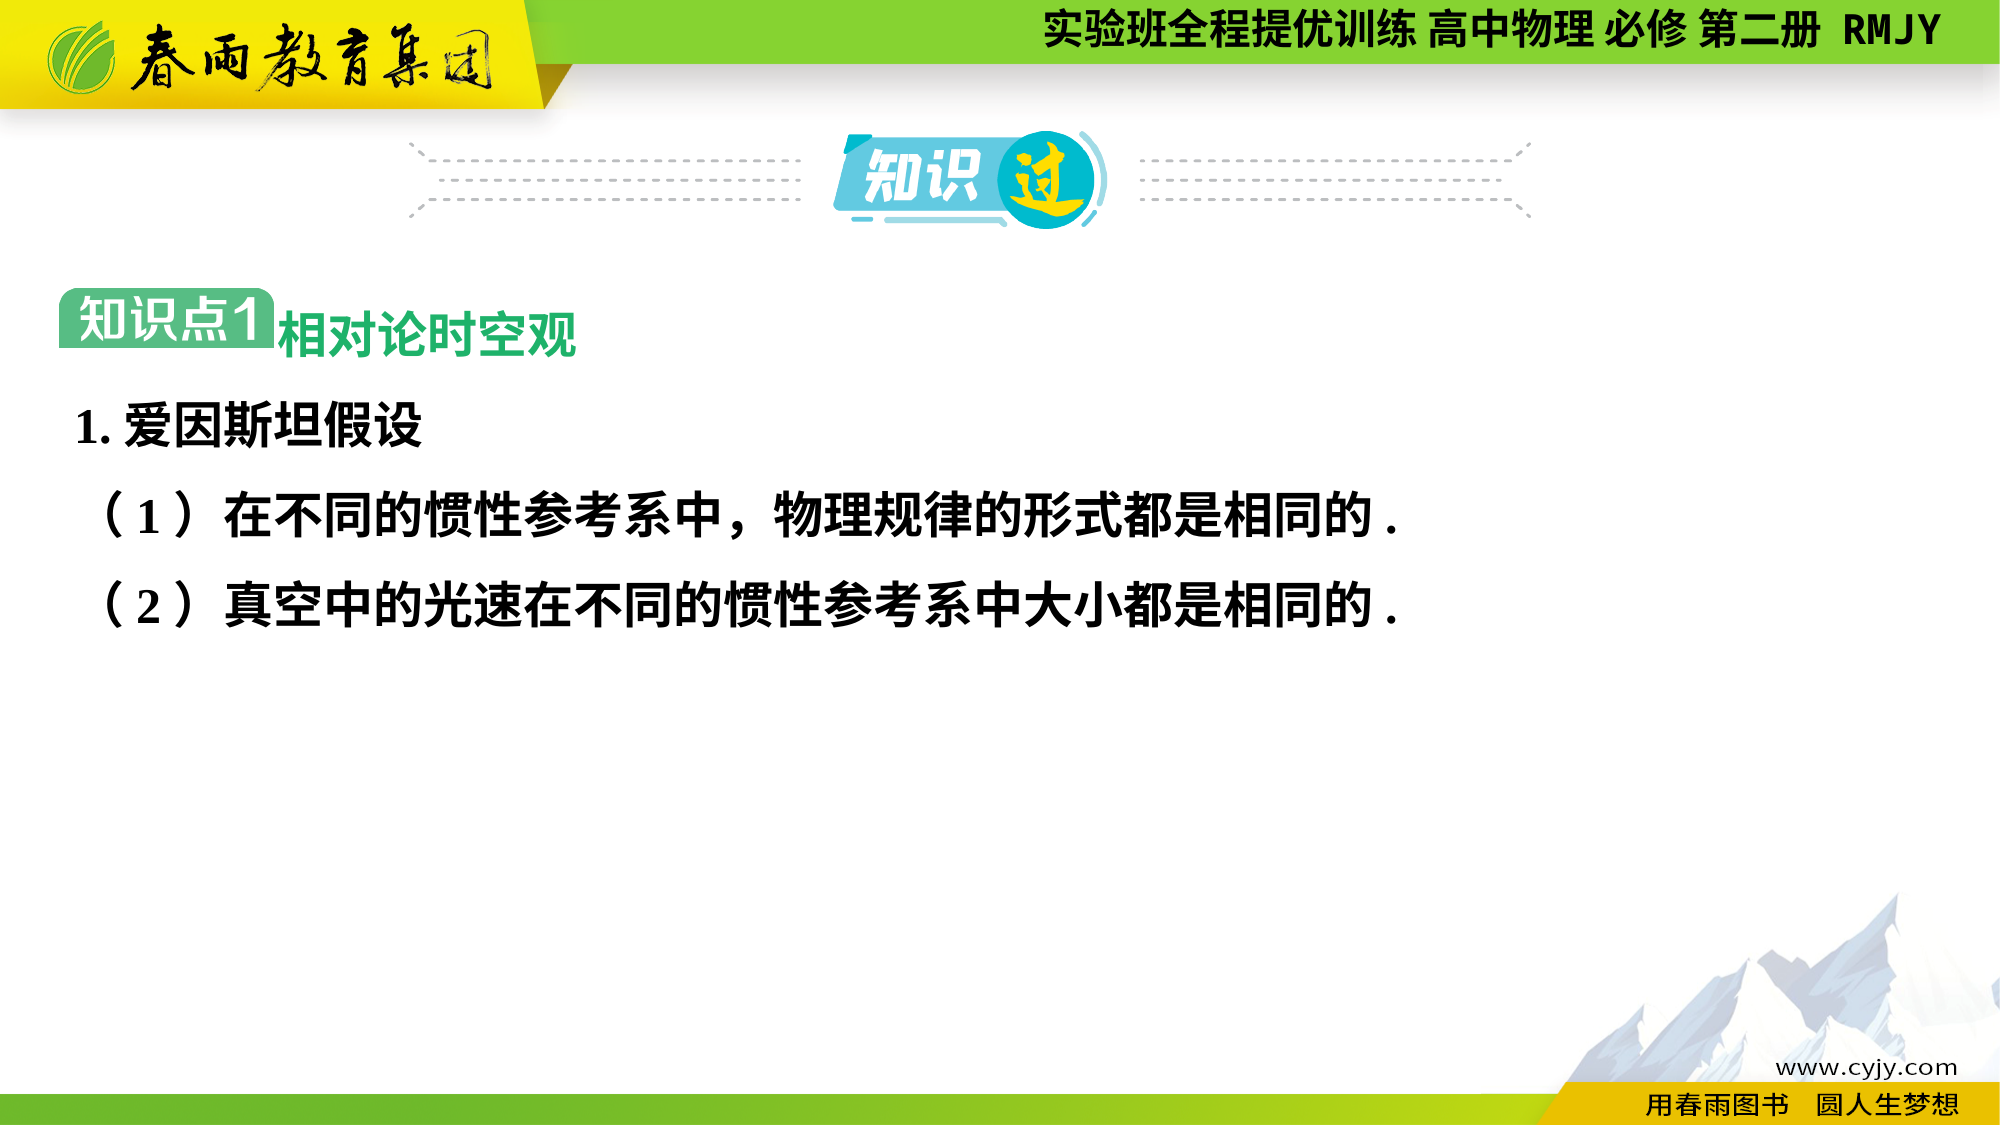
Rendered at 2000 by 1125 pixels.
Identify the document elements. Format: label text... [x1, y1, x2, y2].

list 相对论时空观 1.爱因斯坦假设 （1）在不同的惯性参考系中，物理规律的形式都是相同的. （2）真空中的光速在不同的惯性参考系中大小都是相同的. [59, 266, 1944, 646]
picture [0, 0, 2000, 1125]
